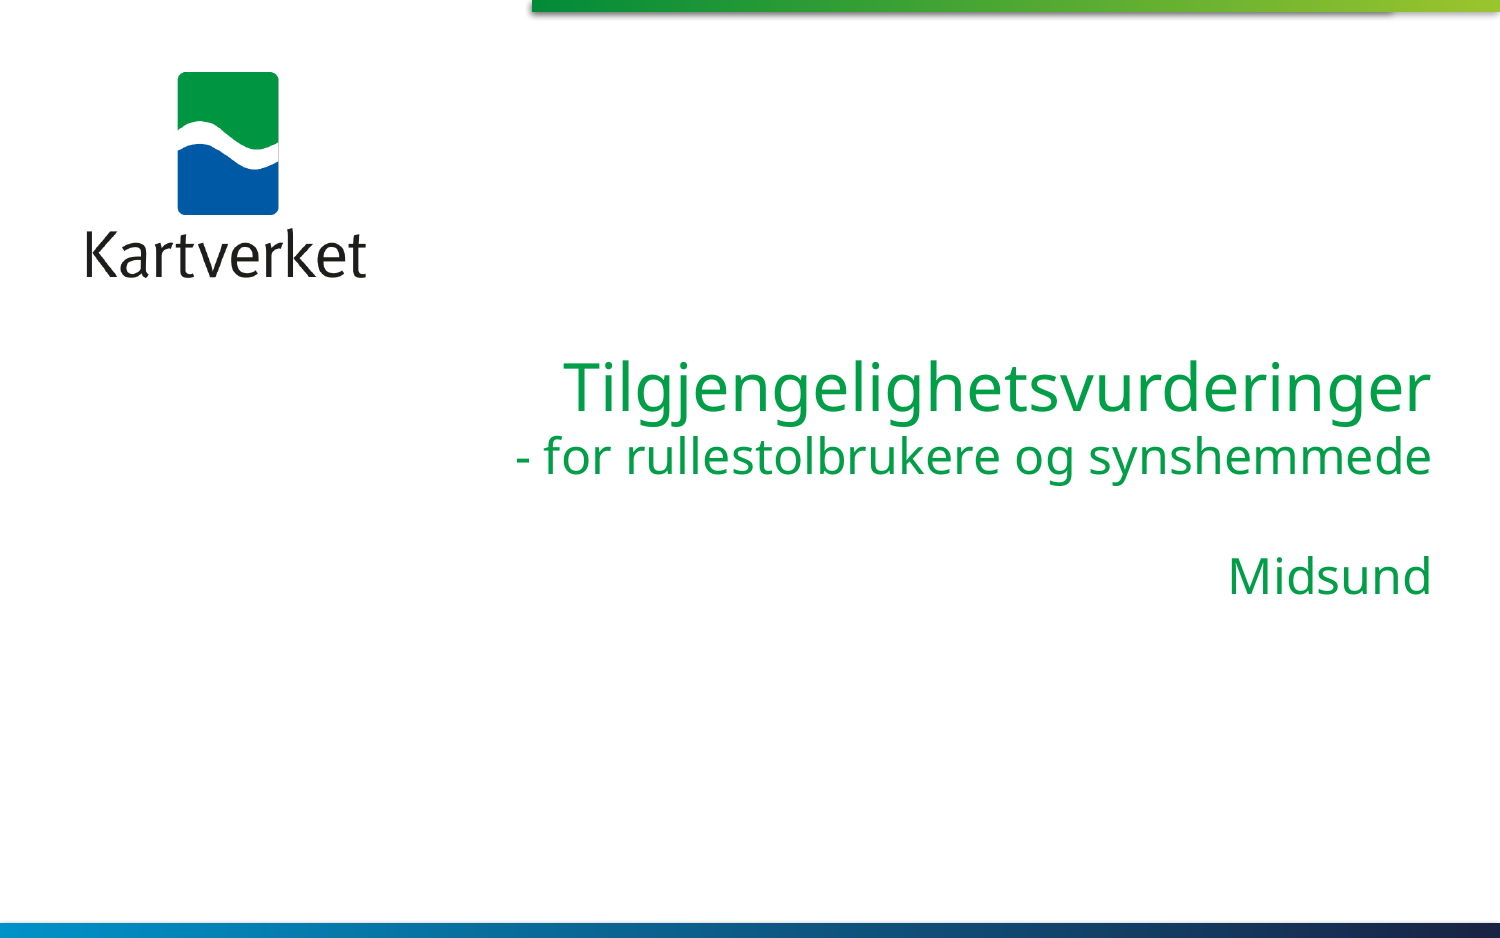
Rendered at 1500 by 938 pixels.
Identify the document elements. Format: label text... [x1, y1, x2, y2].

text_box Tilgjengelighetsvurderinger - for rullestolbrukere og synshemmede Midsund [66, 337, 1449, 613]
